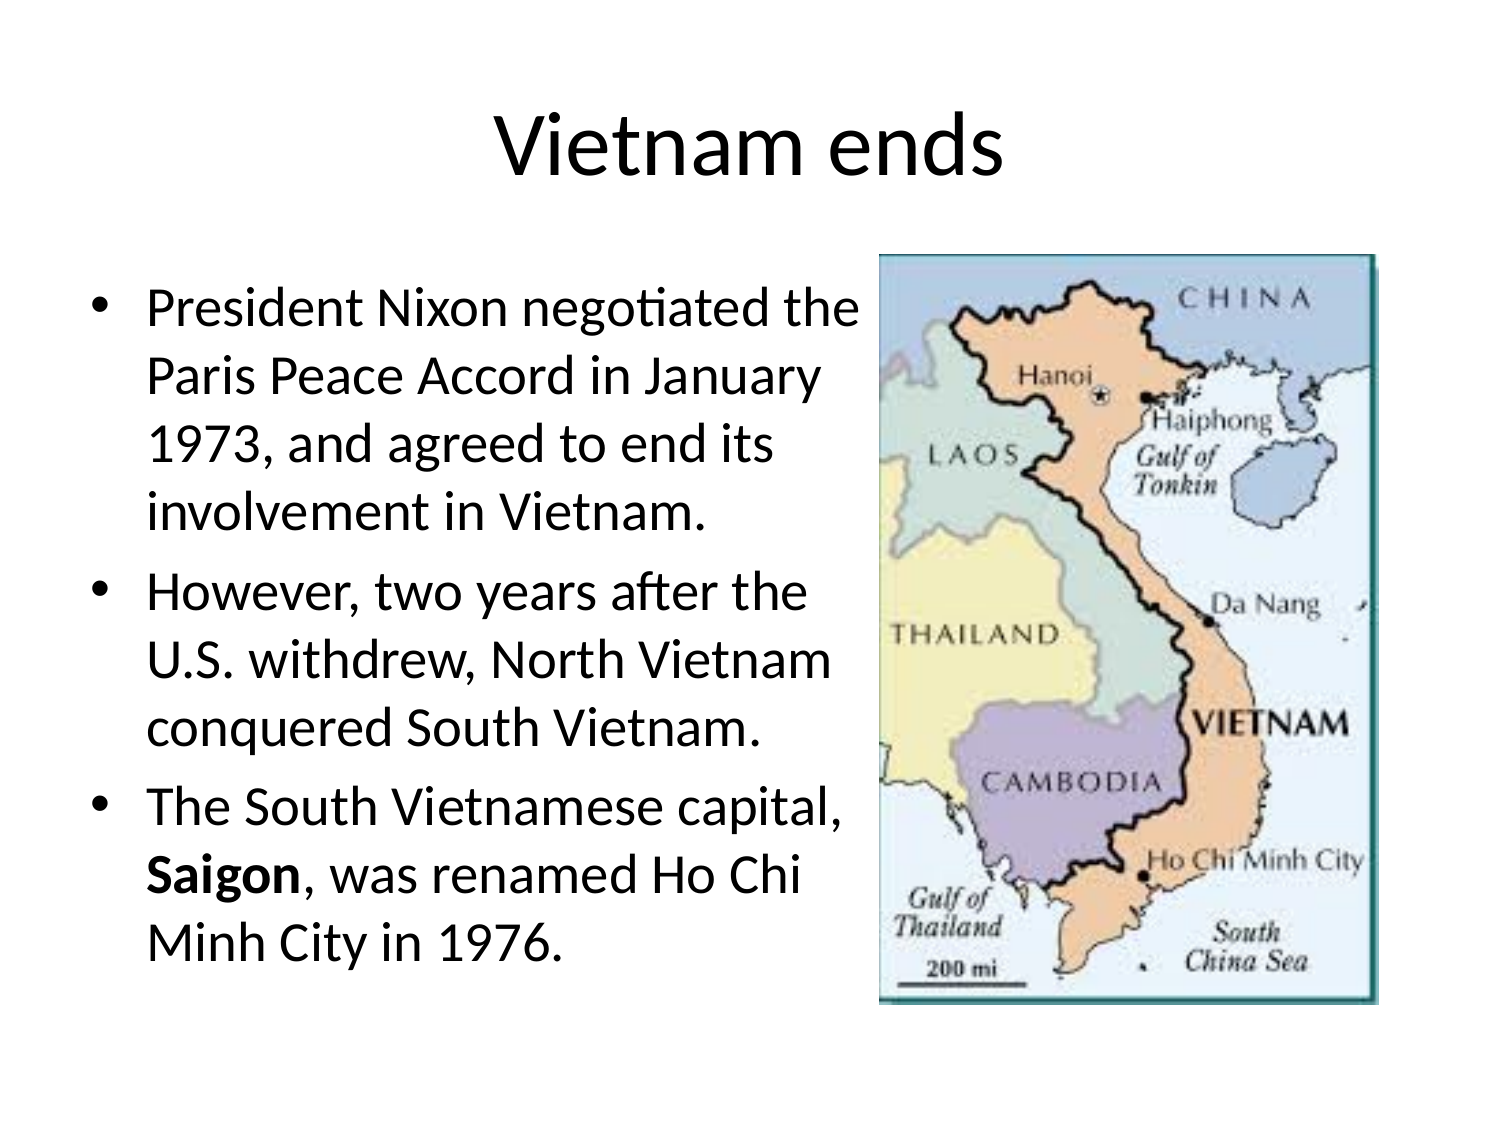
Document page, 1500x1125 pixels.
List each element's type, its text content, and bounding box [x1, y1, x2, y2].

picture [879, 254, 1380, 1006]
list President Nixon negotiated the Paris Peace Accord in January 1973, and agreed to end its involvement in Vietnam. However, two years after the U.S. withdrew, North Vietnam conquered South Vietnam. The South Vietnamese capital, Saigon, was renamed Ho Chi Minh City in 1976. [75, 262, 874, 1005]
title Vietnam ends [75, 45, 1425, 233]
